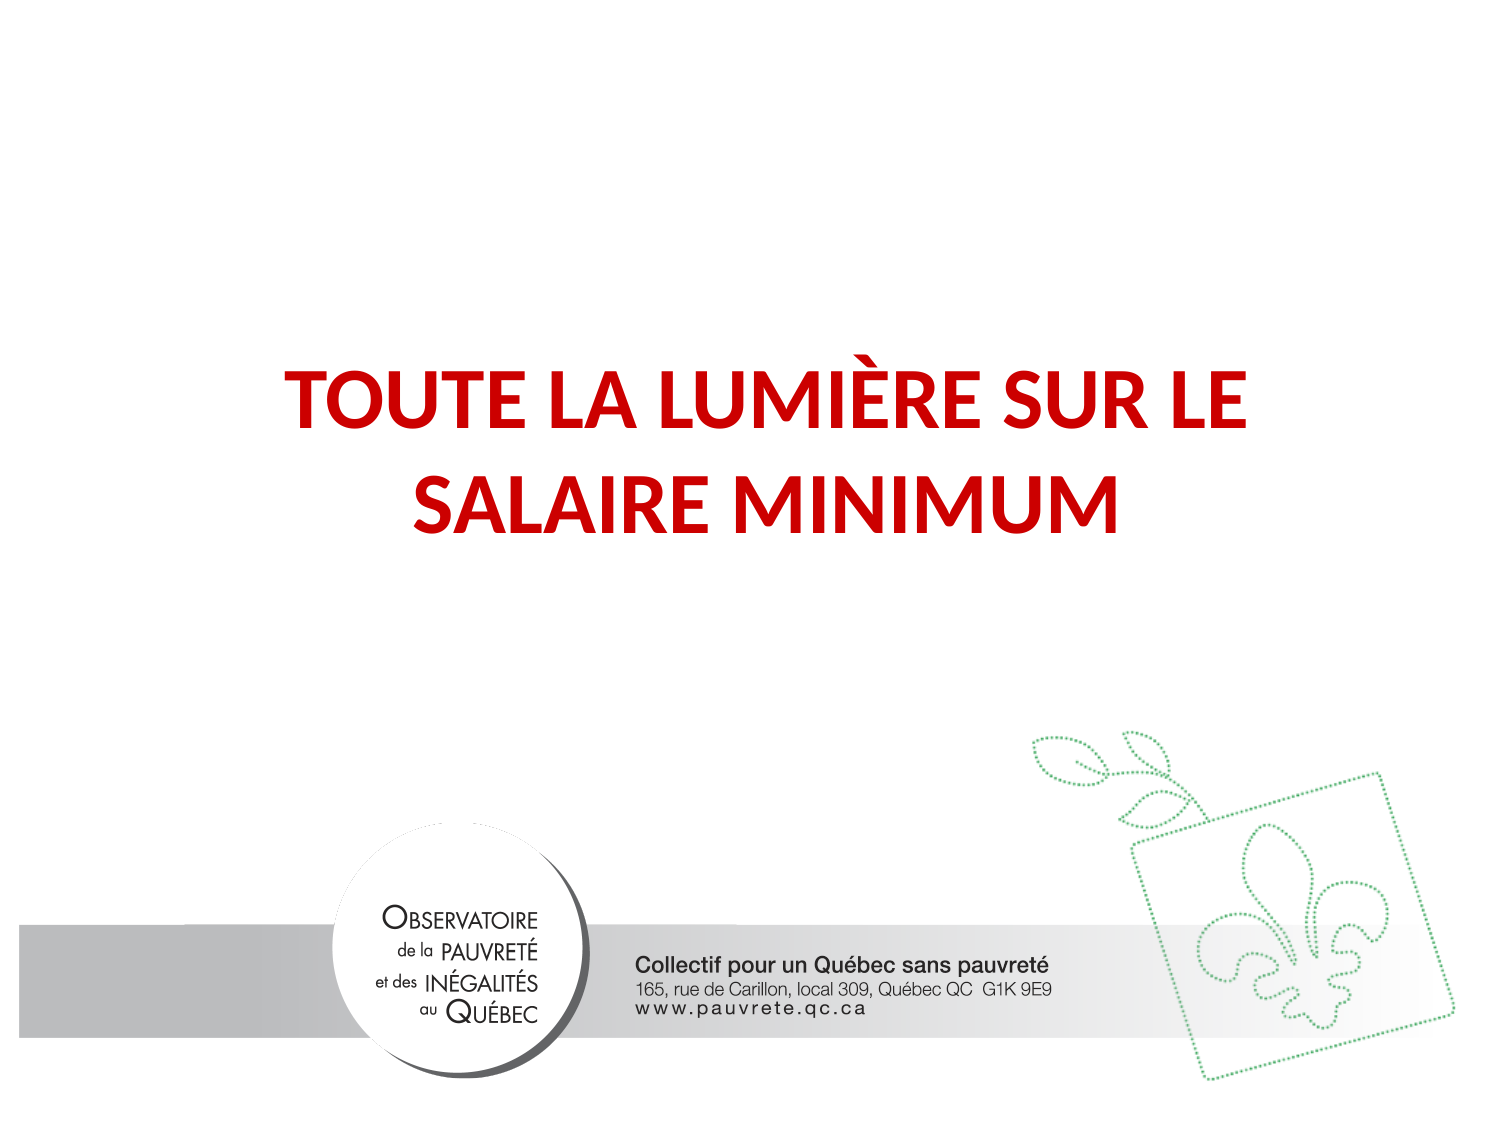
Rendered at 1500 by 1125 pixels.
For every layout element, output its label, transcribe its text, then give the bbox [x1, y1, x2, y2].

title Toute la lumière sur le salaire minimum [200, 324, 1335, 567]
picture [0, 687, 1463, 1125]
